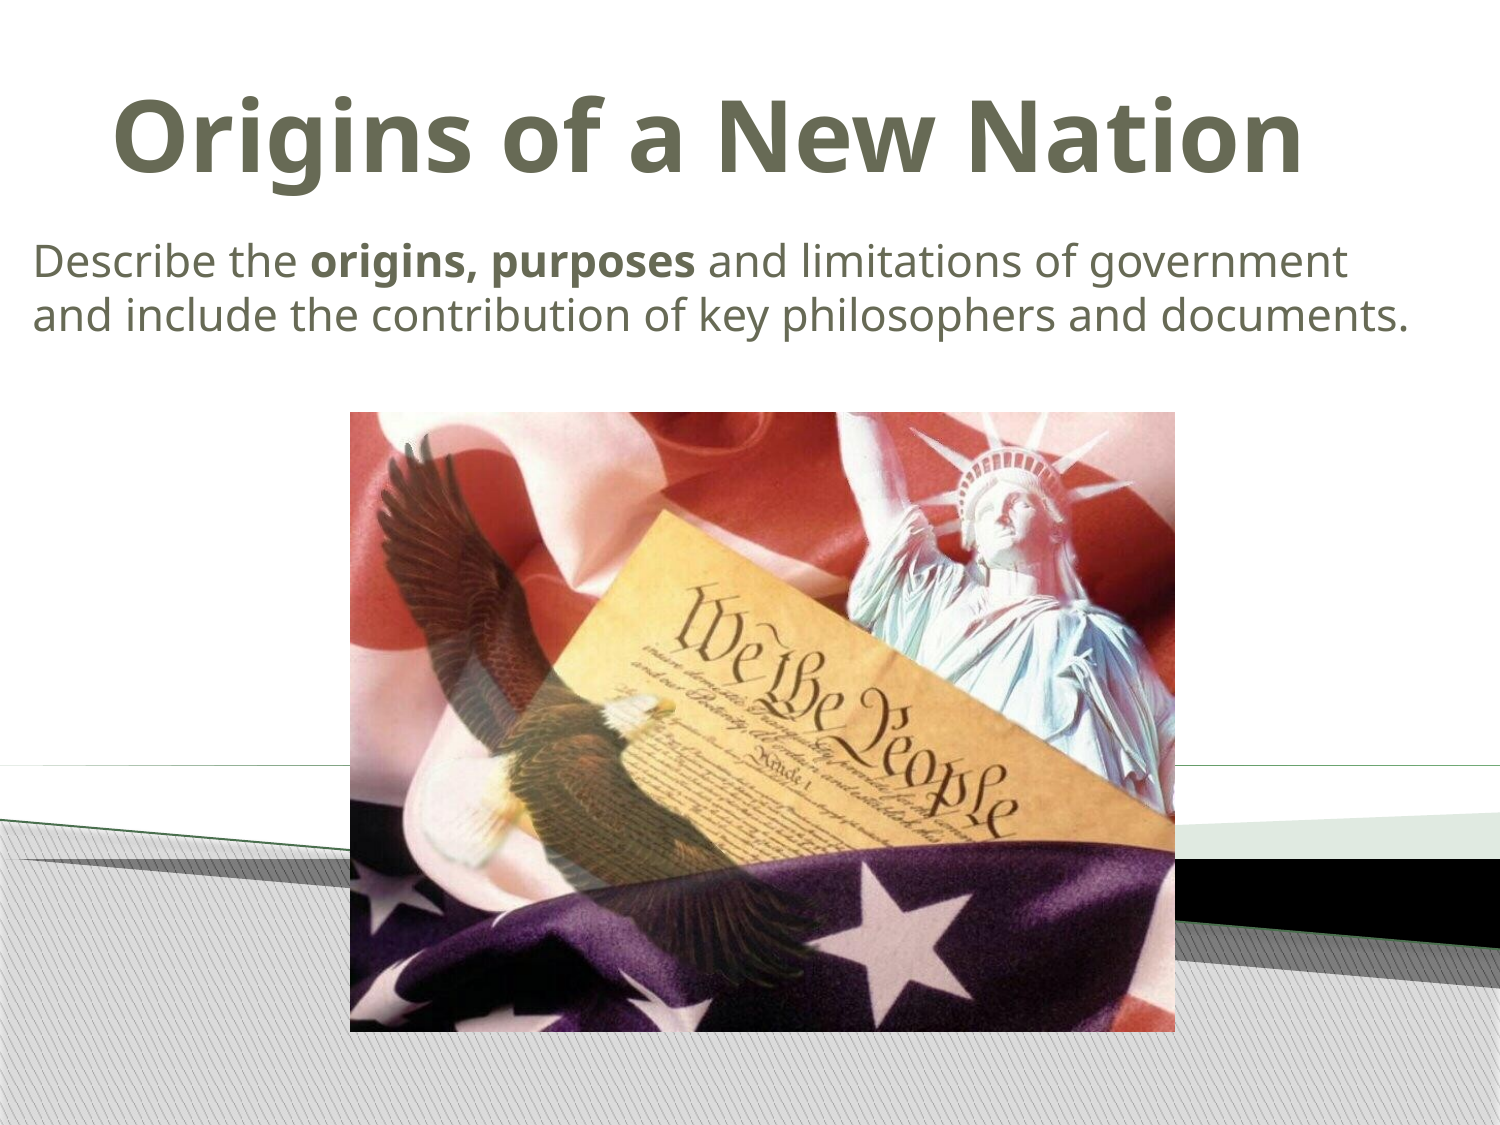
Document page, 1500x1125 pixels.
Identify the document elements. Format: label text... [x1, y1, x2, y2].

title Origins of a New Nation [50, 50, 1325, 200]
subtitle Describe the origins, purposes and limitations of government and include the contribution of key philosophers and documents. [24, 224, 1438, 363]
picture [5, 412, 1500, 1032]
